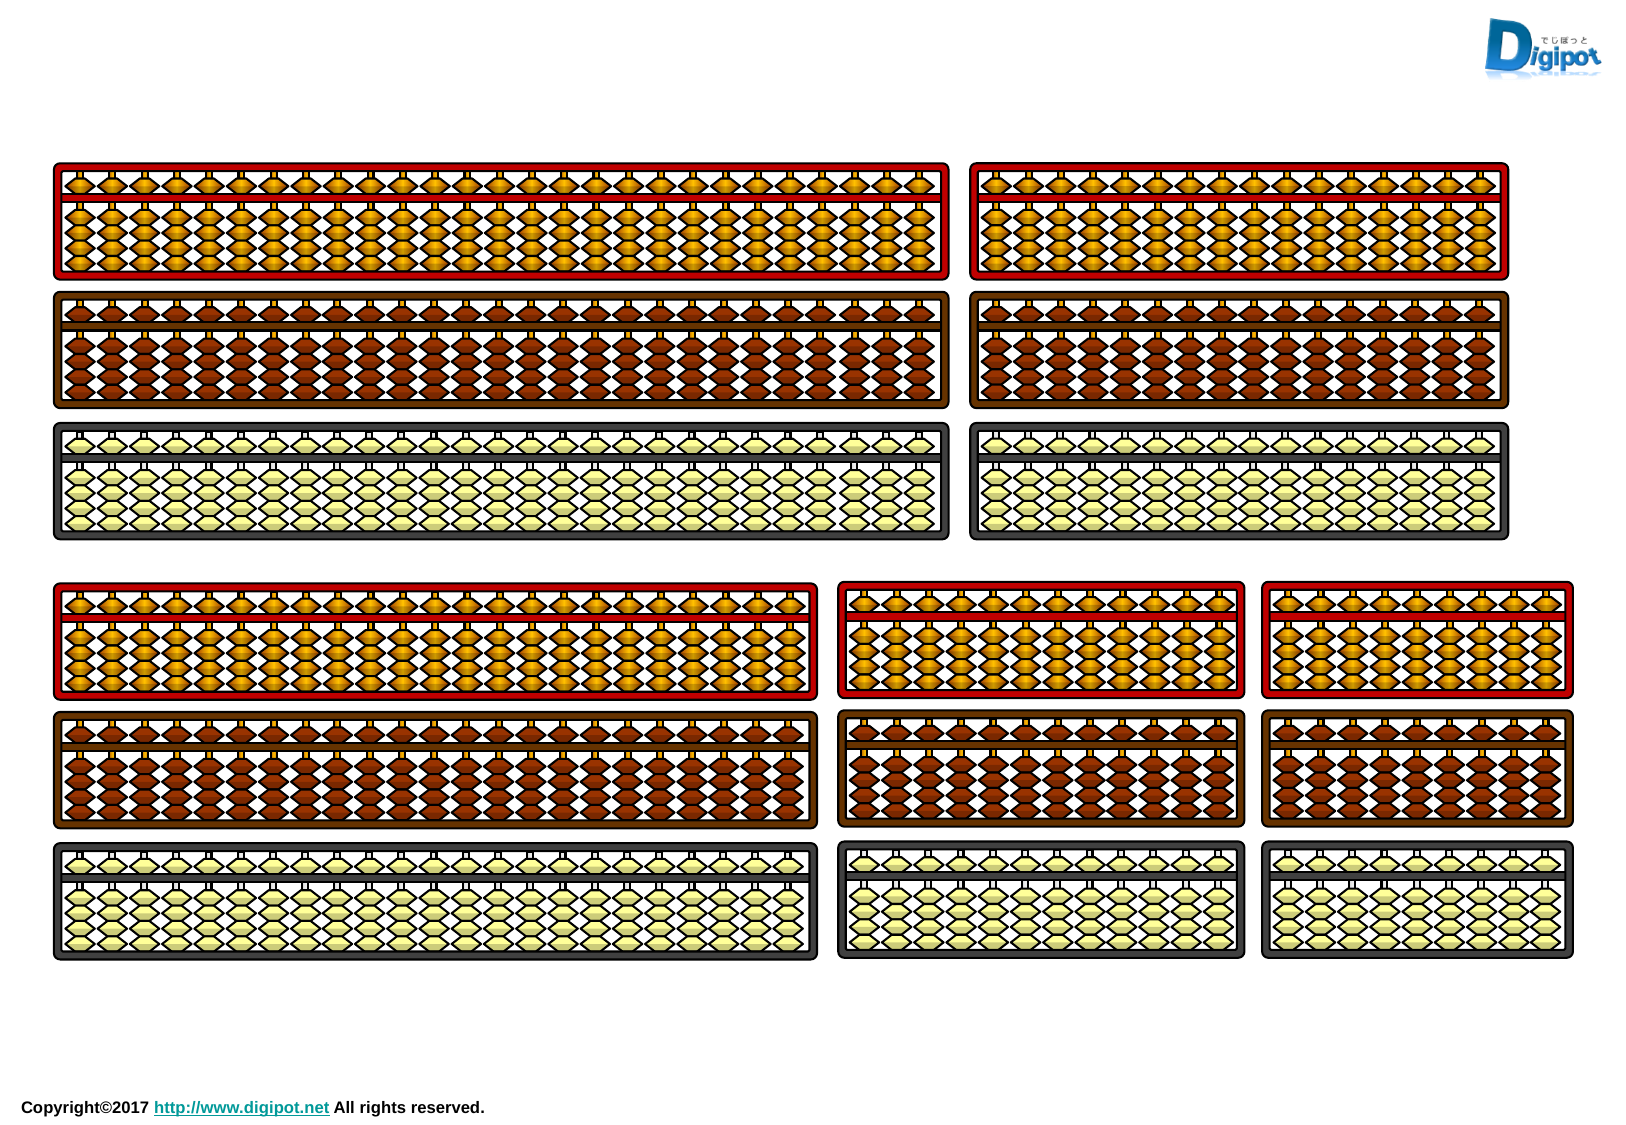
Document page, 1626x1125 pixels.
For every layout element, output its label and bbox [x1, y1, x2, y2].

text_box [969, 291, 1509, 409]
text_box [1261, 841, 1574, 959]
picture [1485, 18, 1602, 82]
text_box [969, 162, 1509, 280]
text_box [1261, 710, 1574, 827]
text_box [837, 710, 1245, 827]
text_box [53, 842, 818, 960]
text_box [837, 841, 1245, 959]
text_box [53, 291, 949, 409]
text_box [837, 581, 1245, 699]
text_box [969, 422, 1509, 540]
text_box [53, 163, 949, 280]
text_box [53, 422, 949, 540]
text_box [1261, 581, 1574, 699]
text_box [53, 583, 818, 700]
text_box [53, 711, 818, 829]
